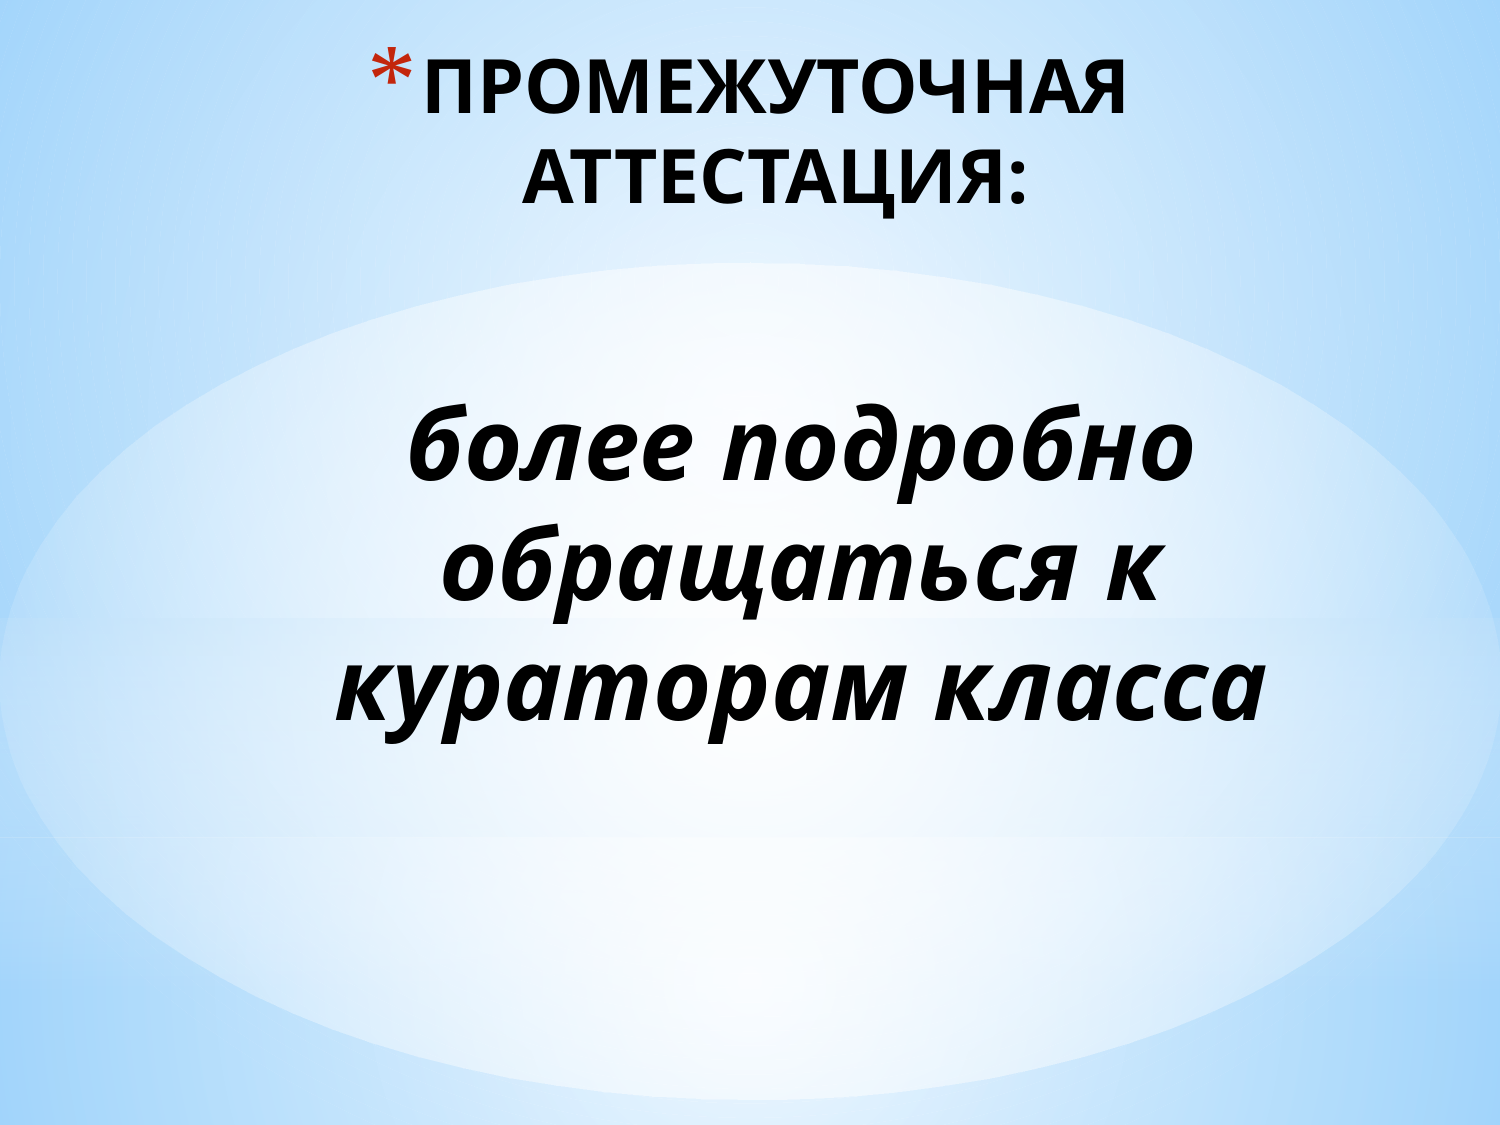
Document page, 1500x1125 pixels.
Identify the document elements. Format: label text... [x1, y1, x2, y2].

text_box более подробно обращаться к кураторам класса [289, 373, 1314, 749]
title ПРОМЕЖУТОЧНАЯ АТТЕСТАЦИЯ: [100, 30, 1400, 219]
